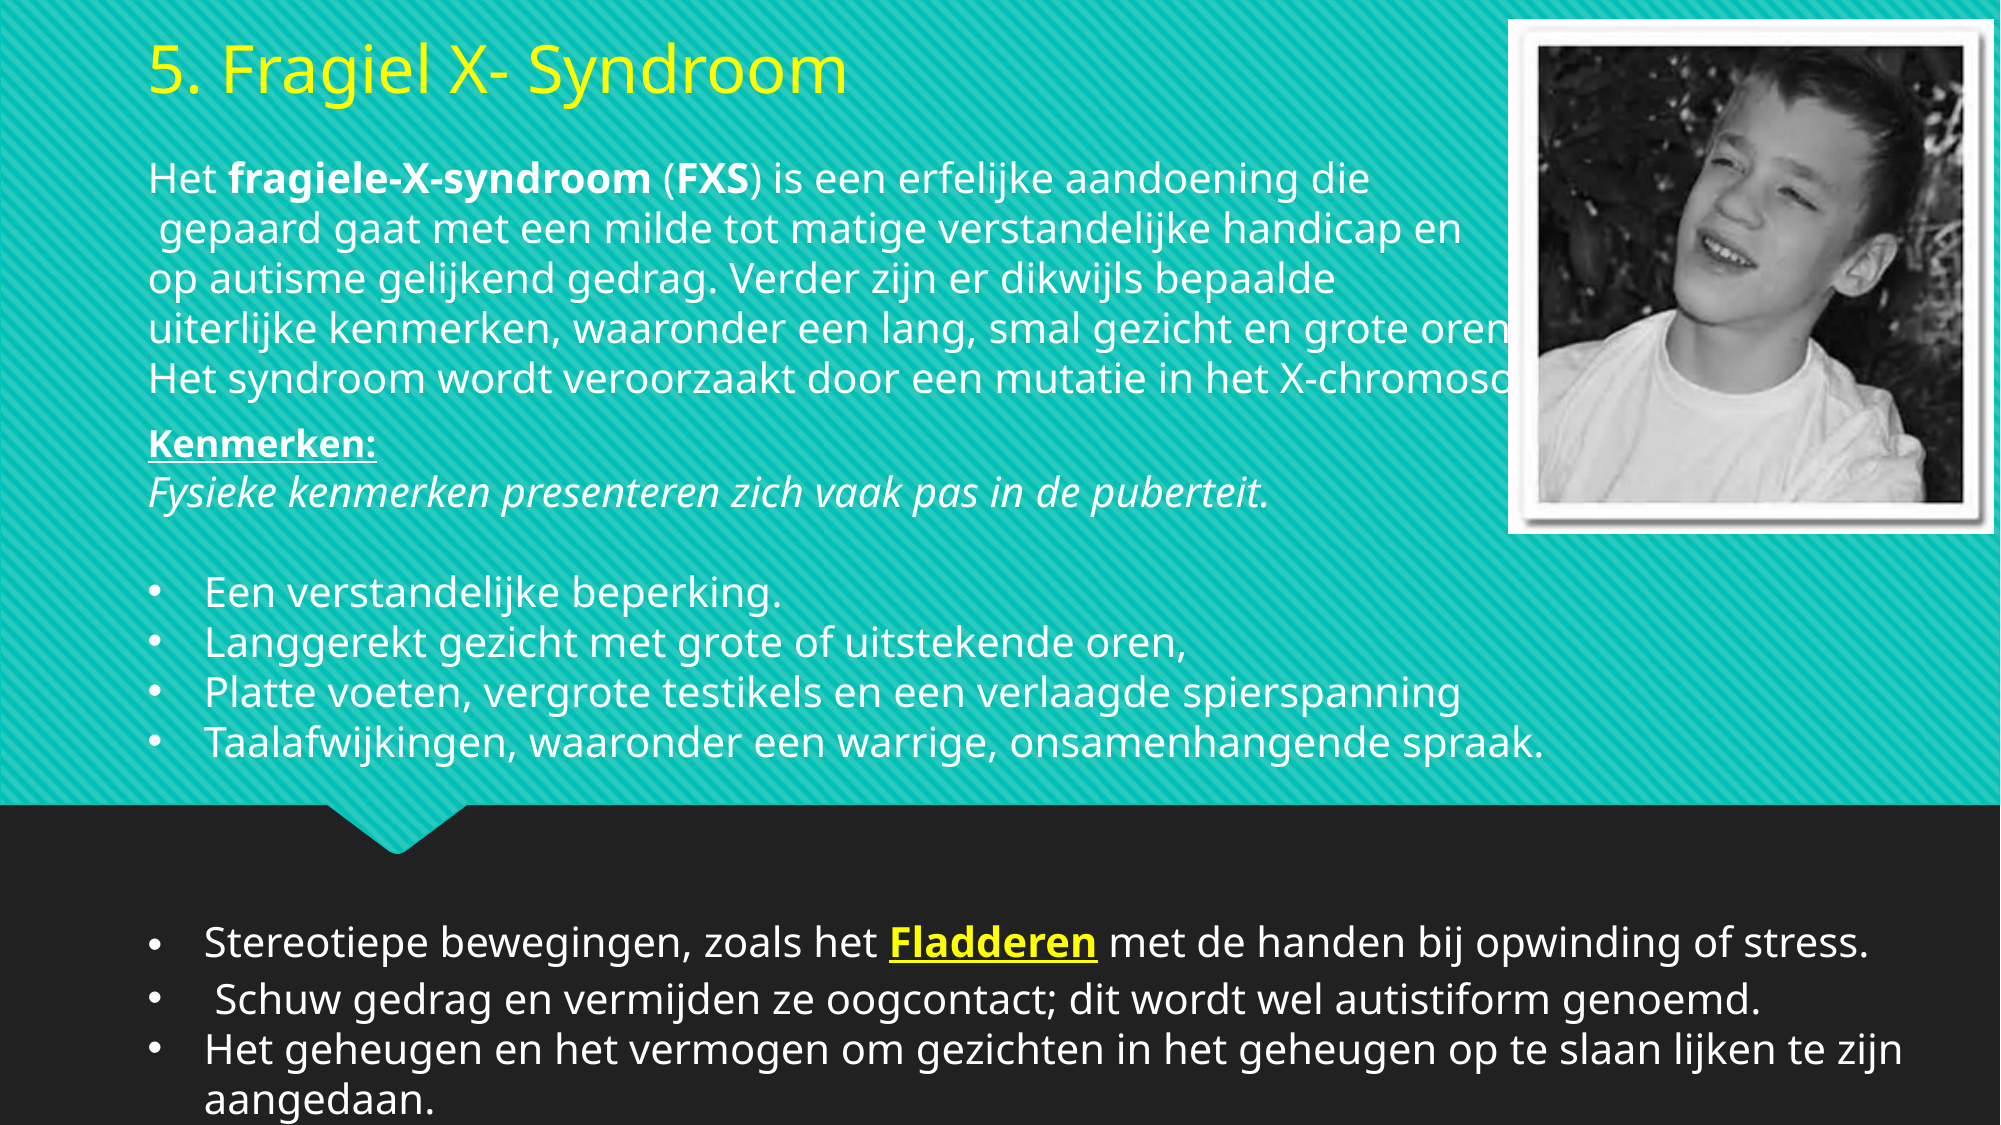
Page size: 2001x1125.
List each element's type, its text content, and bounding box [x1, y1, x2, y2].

picture [1508, 18, 1995, 534]
text_box Kenmerken: Fysieke kenmerken presenteren zich vaak pas in de puberteit. Een verstandelijke beperking. Langgerekt gezicht met grote of uitstekende oren, Platte voeten, vergrote testikels en een verlaagde spierspanning Taalafwijkingen, waaronder een warrige, onsamenhangende spraak. Stereotiepe bewegingen, zoals het Fladderen met de handen bij opwinding of stress. Schuw gedrag en vermijden ze oogcontact; dit wordt wel autistiform genoemd. Het geheugen en het vermogen om gezichten in het geheugen op te slaan lijken te zijn aangedaan. [132, 412, 1959, 1125]
text_box 5. Fragiel X- Syndroom Het fragiele-X-syndroom (FXS) is een erfelijke aandoening die gepaard gaat met een milde tot matige verstandelijke handicap en op autisme gelijkend gedrag. Verder zijn er dikwijls bepaalde uiterlijke kenmerken, waaronder een lang, smal gezicht en grote oren. Het syndroom wordt veroorzaakt door een mutatie in het X-chromosoom [132, 19, 1508, 409]
